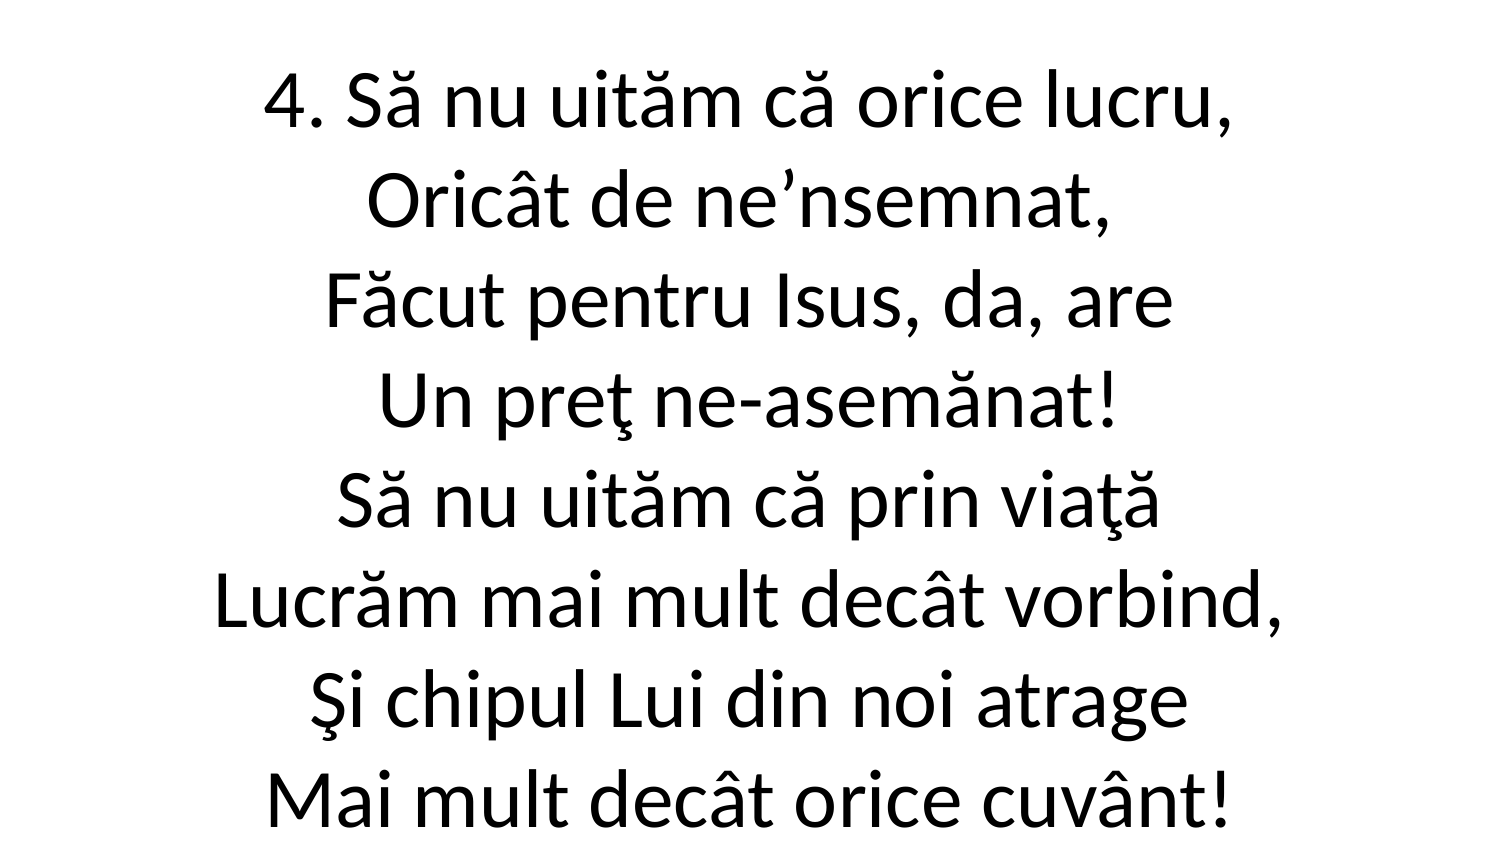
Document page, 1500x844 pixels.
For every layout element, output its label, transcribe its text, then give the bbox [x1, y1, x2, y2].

text_box 4. Să nu uităm că orice lucru, Oricât de ne’nsemnat, Făcut pentru Isus, da, are Un preţ ne-asemănat! Să nu uităm că prin viaţă Lucrăm mai mult decât vorbind, Şi chipul Lui din noi atrage Mai mult decât orice cuvânt! [198, 0, 1302, 844]
